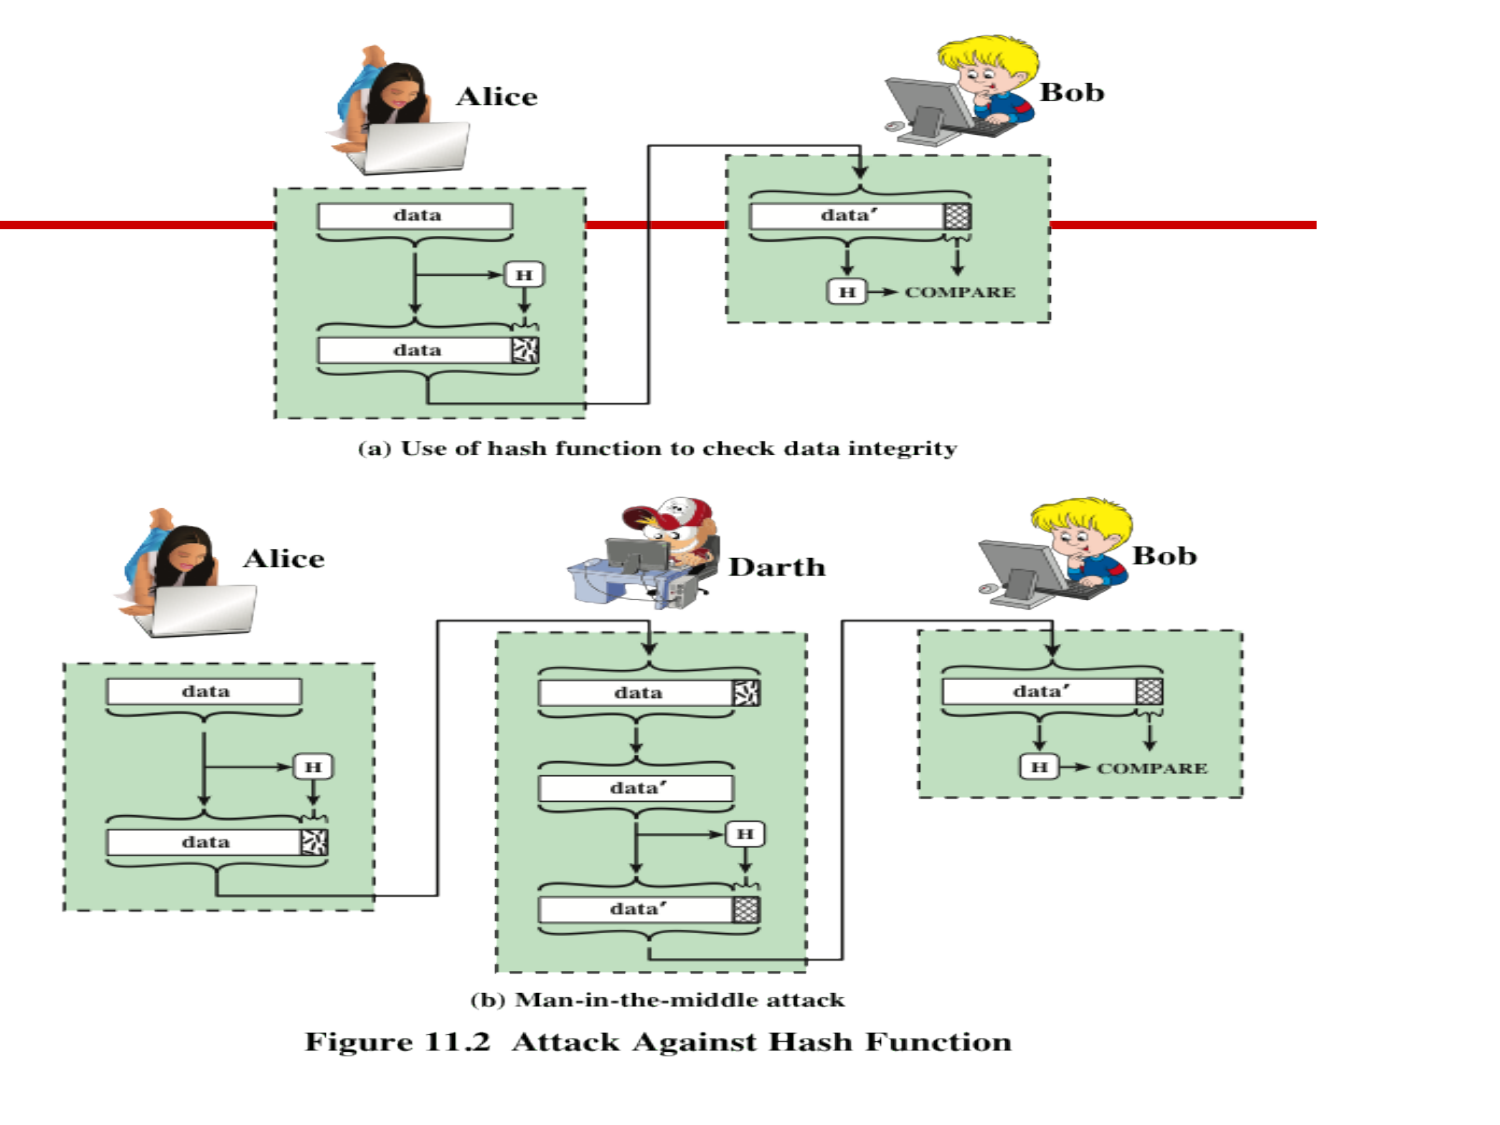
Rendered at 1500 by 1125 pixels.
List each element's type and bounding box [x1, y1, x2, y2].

picture [0, 0, 1318, 1125]
